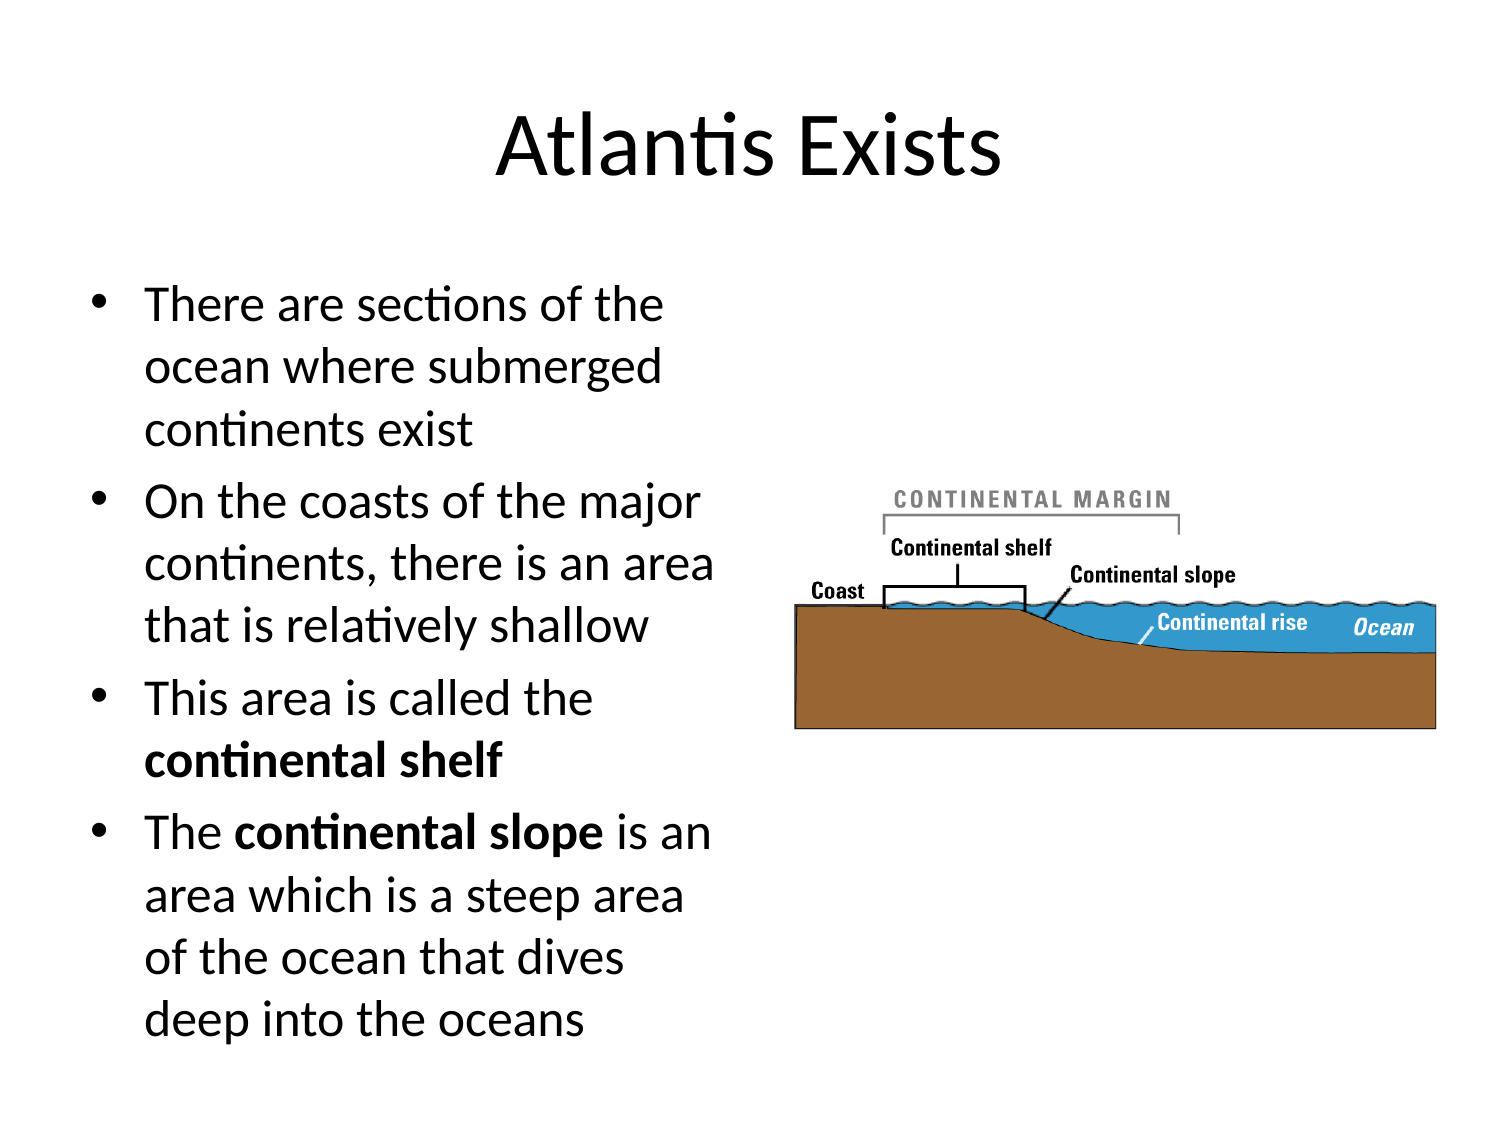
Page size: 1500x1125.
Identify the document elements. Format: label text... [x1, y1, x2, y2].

list There are sections of the ocean where submerged continents exist On the coasts of the major continents, there is an area that is relatively shallow This area is called the continental shelf The continental slope is an area which is a steep area of the ocean that dives deep into the oceans [75, 262, 738, 1088]
title Atlantis Exists [75, 45, 1425, 233]
picture [787, 487, 1453, 747]
